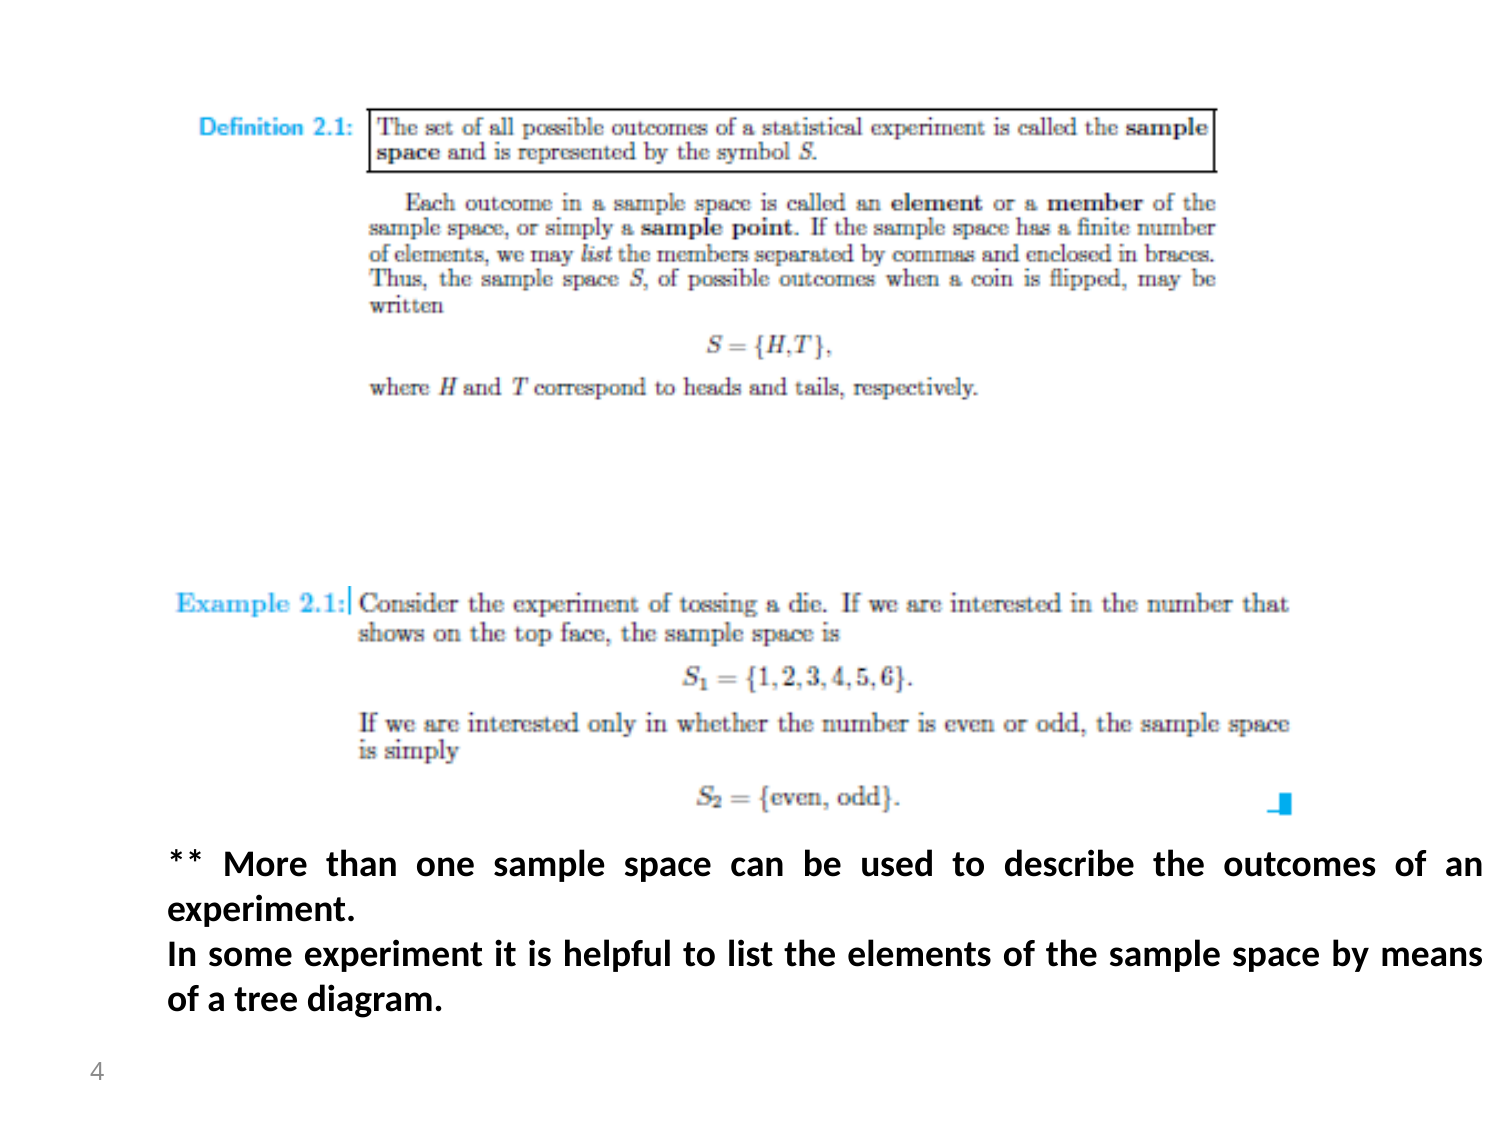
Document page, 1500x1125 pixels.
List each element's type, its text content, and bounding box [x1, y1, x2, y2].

text_box ** More than one sample space can be used to describe the outcomes of an experiment. In some experiment it is helpful to list the elements of the sample space by means of a tree diagram. [152, 831, 1500, 1027]
slide_number 4 [75, 1042, 425, 1103]
picture [159, 585, 1319, 823]
picture [182, 89, 1238, 410]
